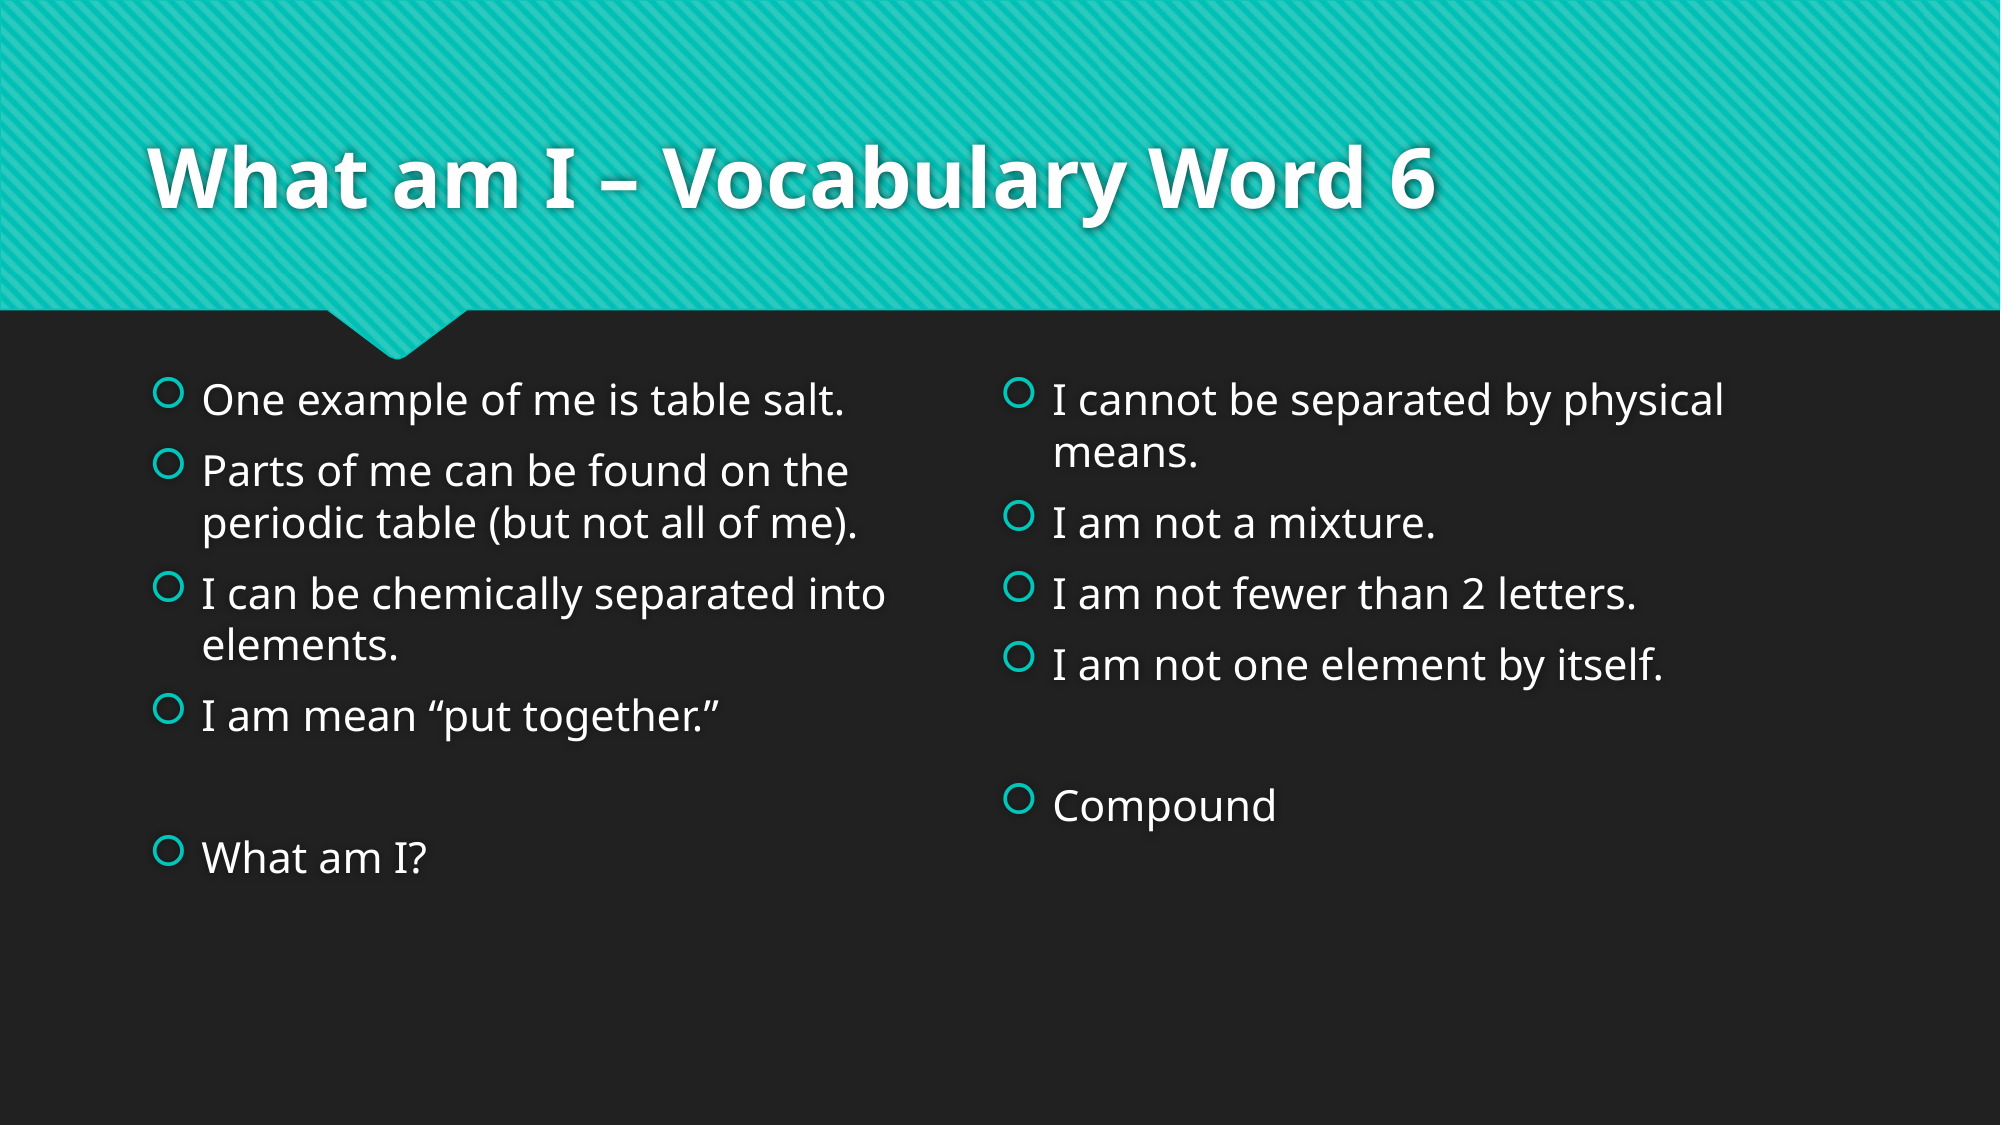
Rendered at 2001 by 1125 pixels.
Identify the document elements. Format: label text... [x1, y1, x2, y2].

title What am I – Vocabulary Word 6 [132, 73, 1868, 233]
list One example of me is table salt. Parts of me can be found on the periodic table (but not all of me). I can be chemically separated into elements. I am mean “put together.” What am I? I cannot be separated by physical means. I am not a mixture. I am not fewer than 2 letters. I am not one element by itself. Compound [134, 364, 1866, 962]
